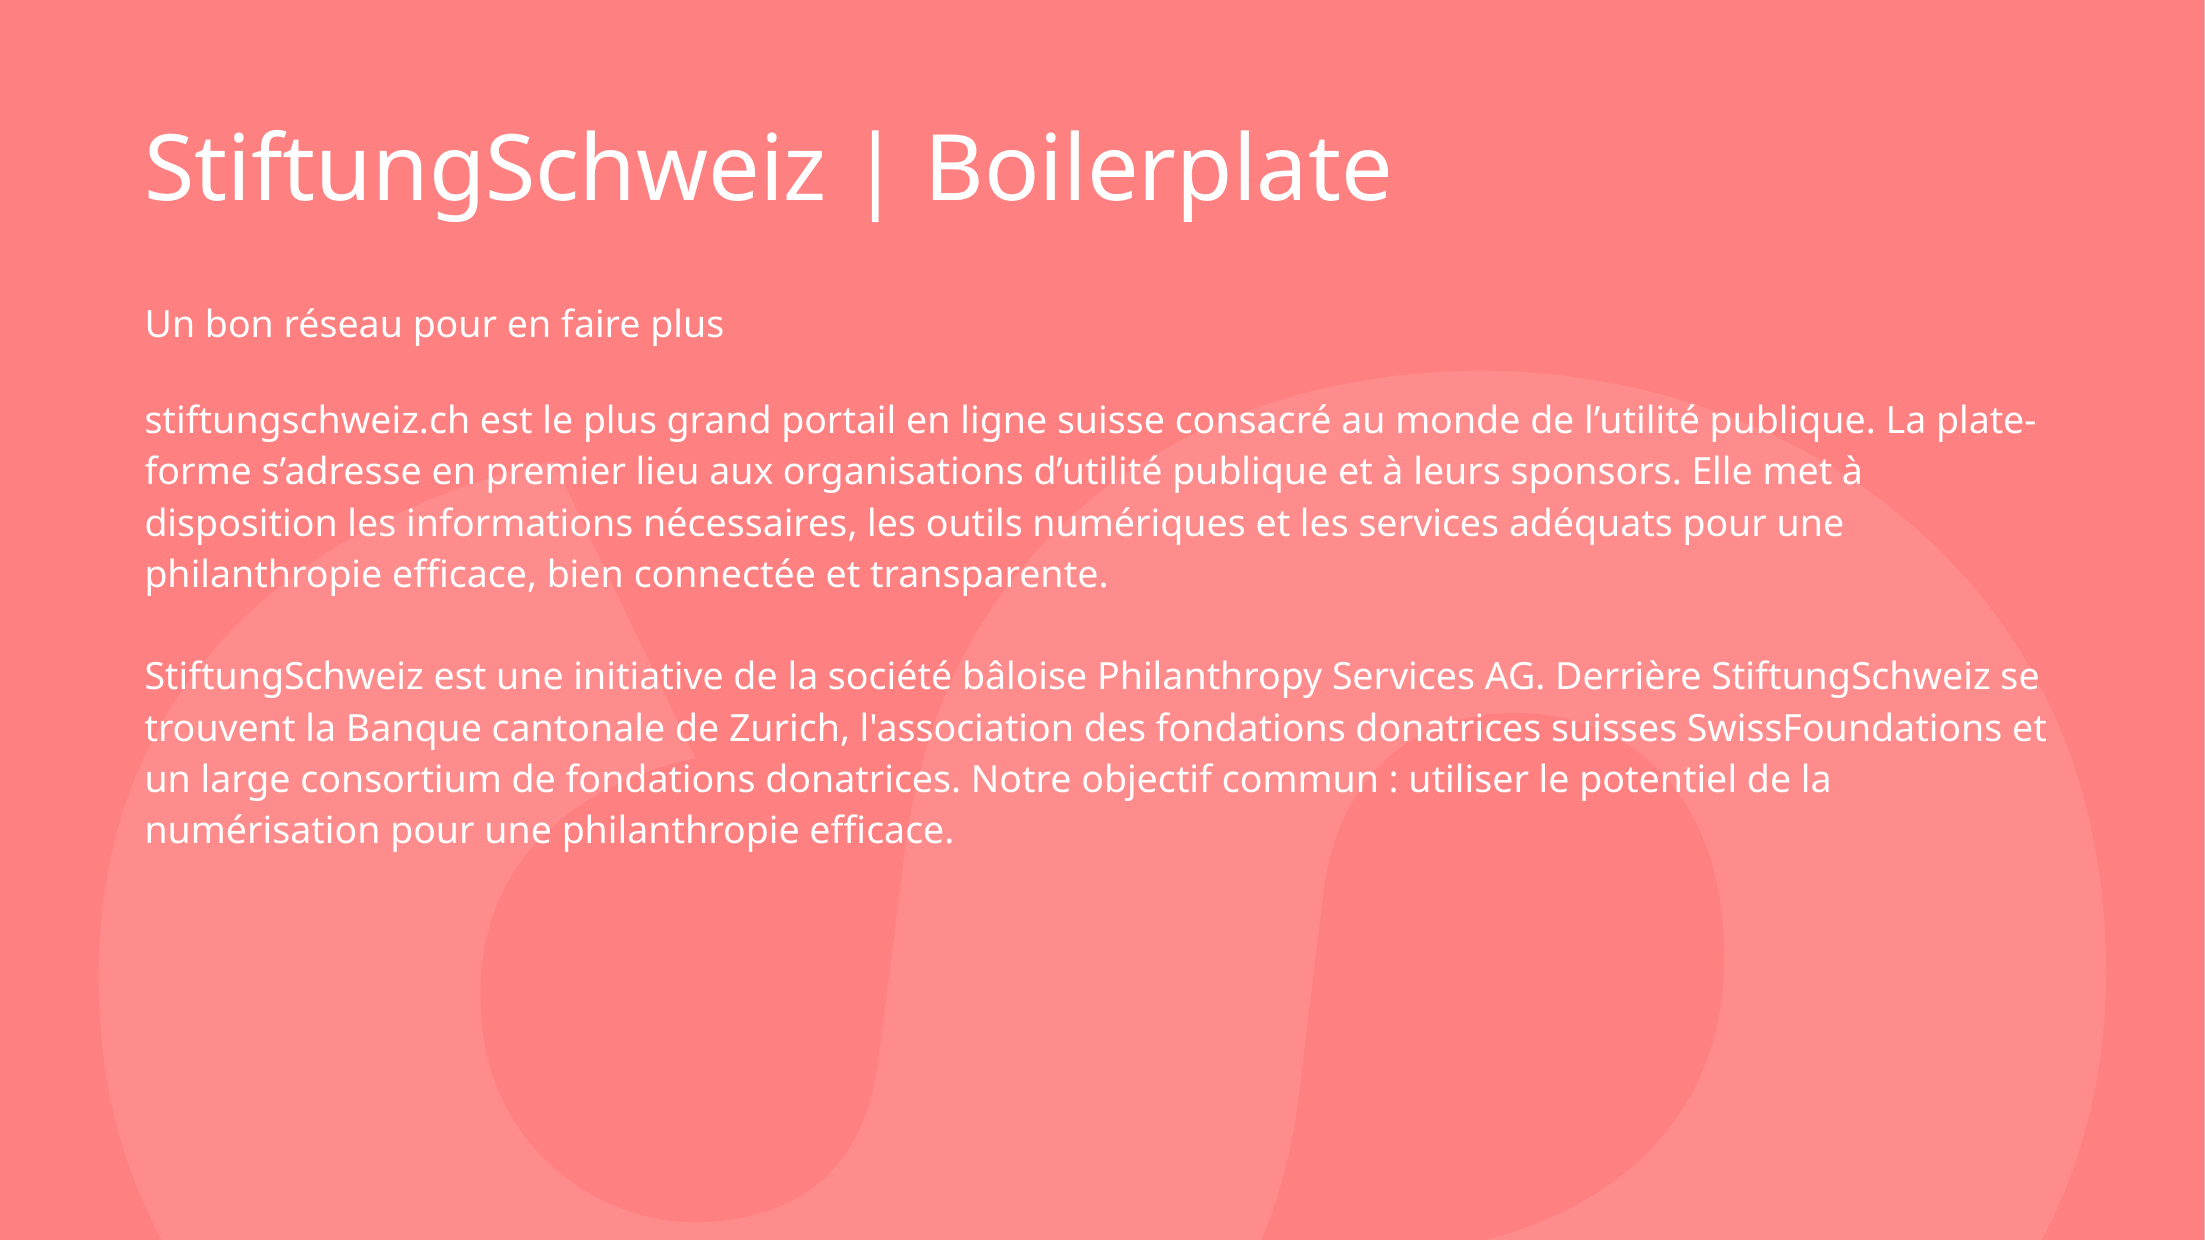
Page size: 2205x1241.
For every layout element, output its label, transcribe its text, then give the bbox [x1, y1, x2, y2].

title StiftungSchweiz | Boilerplate [144, 79, 2060, 219]
list Un bon réseau pour en faire plus stiftungschweiz.ch est le plus grand portail en ligne suisse consacré au monde de l’utilité publique. La plate-forme s’adresse en premier lieu aux organisations d’utilité publique et à leurs sponsors. Elle met à disposition les informations nécessaires, les outils numériques et les services adéquats pour une philanthropie efficace, bien connectée et transparente. StiftungSchweiz est une initiative de la société bâloise Philanthropy Services AG. Derrière StiftungSchweiz se trouvent la Banque cantonale de Zurich, l'association des fondations donatrices suisses SwissFoundations et un large consortium de fondations donatrices. Notre objectif commun : utiliser le potentiel de la numérisation pour une philanthropie efficace. [144, 766, 2060, 852]
